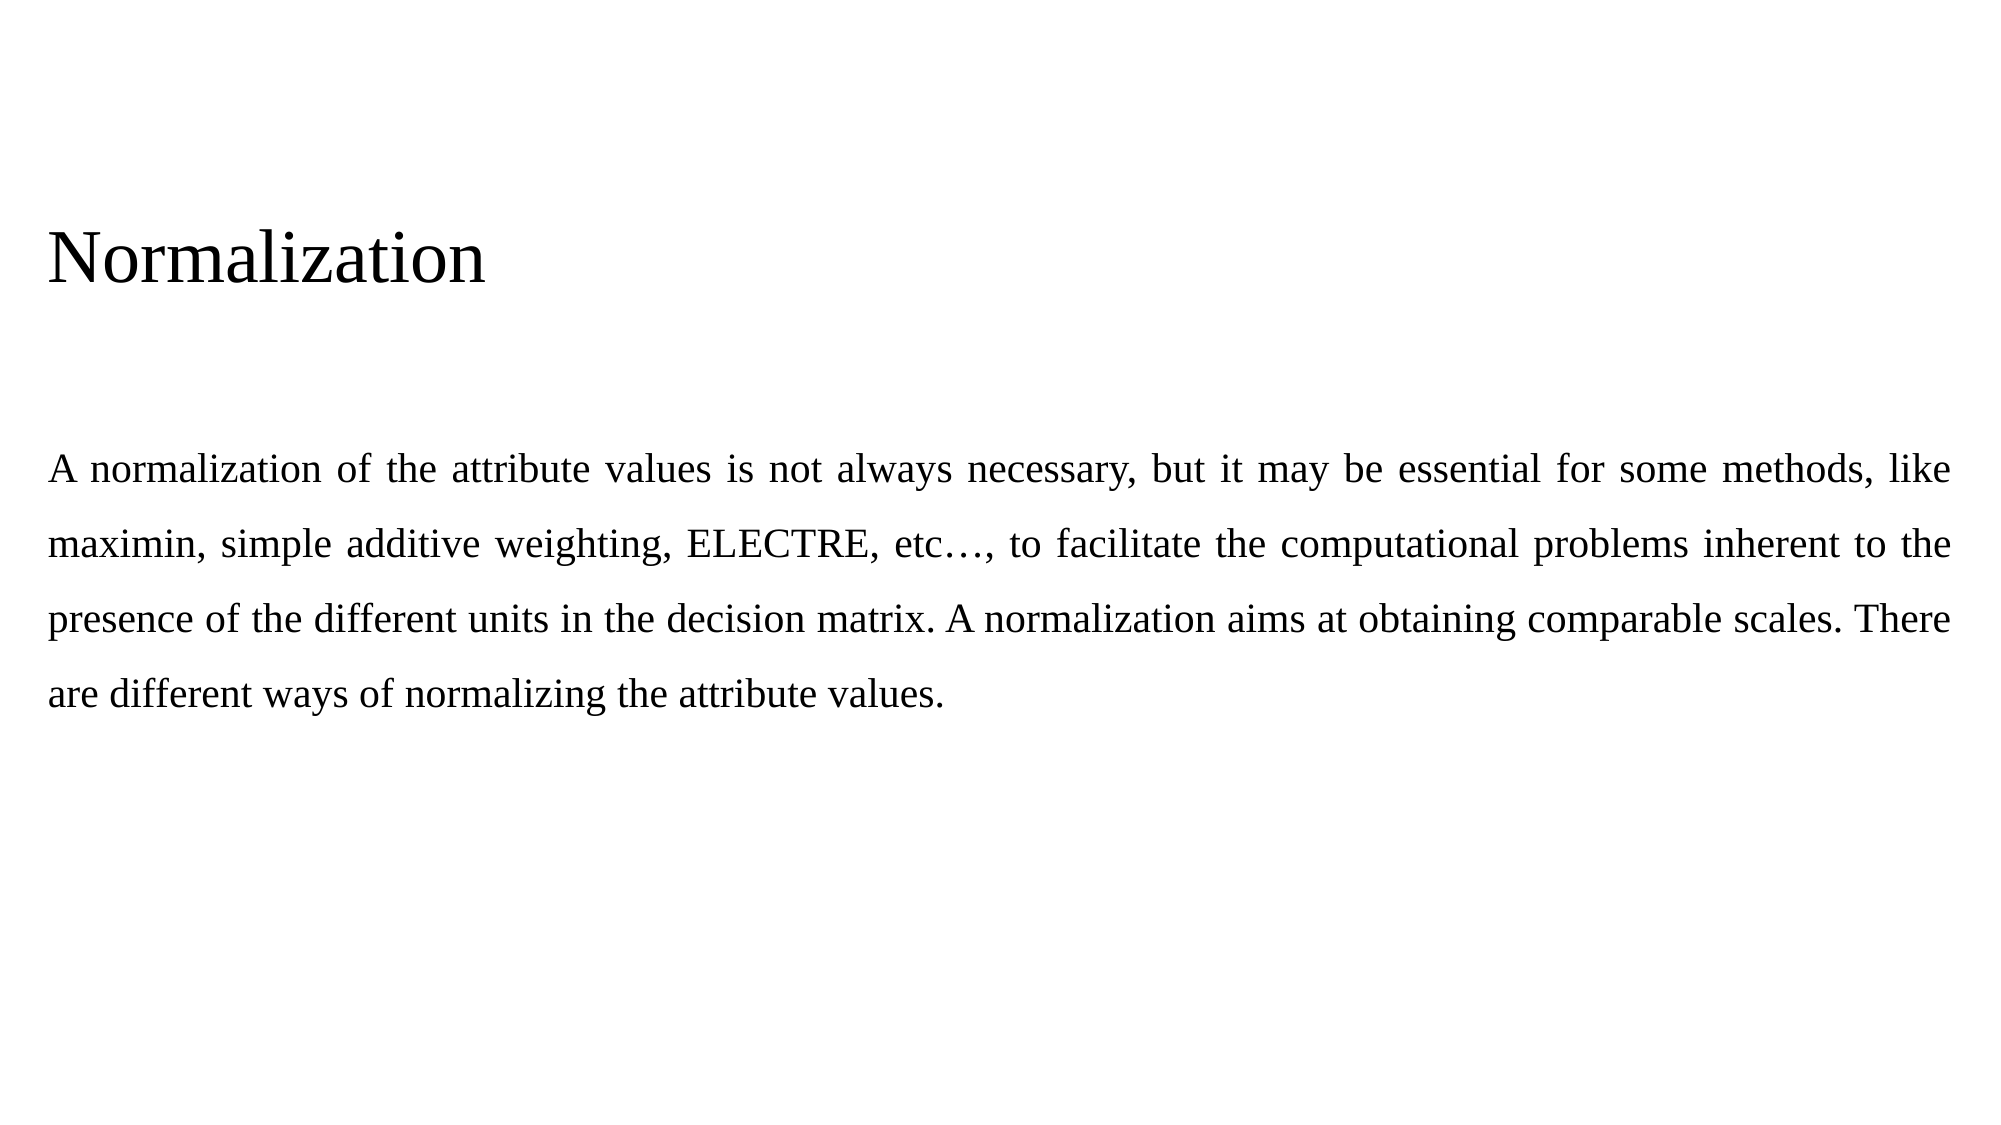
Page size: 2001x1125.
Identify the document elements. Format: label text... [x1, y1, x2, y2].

list A normalization of the attribute values is not always necessary, but it may be essential for some methods, like maximin, simple additive weighting, ELECTRE, etc…, to facilitate the computational problems inherent to the presence of the different units in the decision matrix. A normalization aims at obtaining comparable scales. There are different ways of normalizing the attribute values. [32, 408, 1969, 768]
title Normalization [32, 208, 1969, 307]
